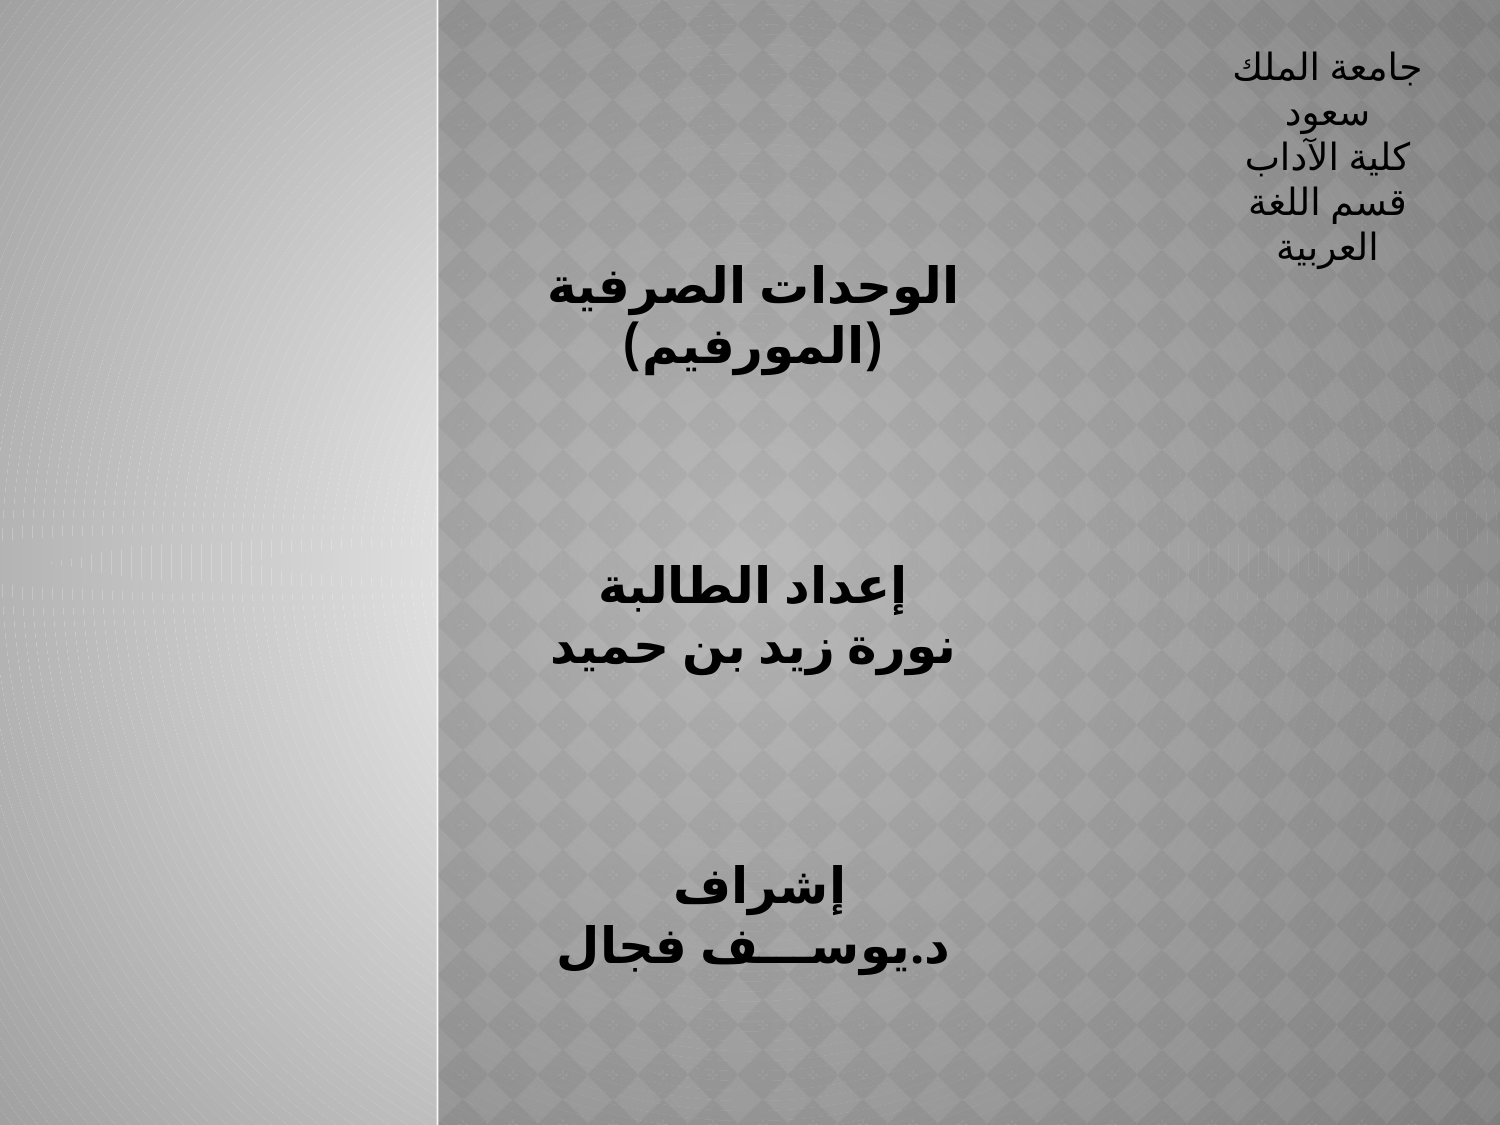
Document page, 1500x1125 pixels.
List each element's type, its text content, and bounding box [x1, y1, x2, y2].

text_box الوحدات الصرفية (المورفيم) إعداد الطالبة نورة زيد بن حميد إشراف د.يوســـف فجال [81, 246, 1425, 981]
text_box جامعة الملك سعود كلية الآداب قسم اللغة العربية [1195, 35, 1460, 320]
